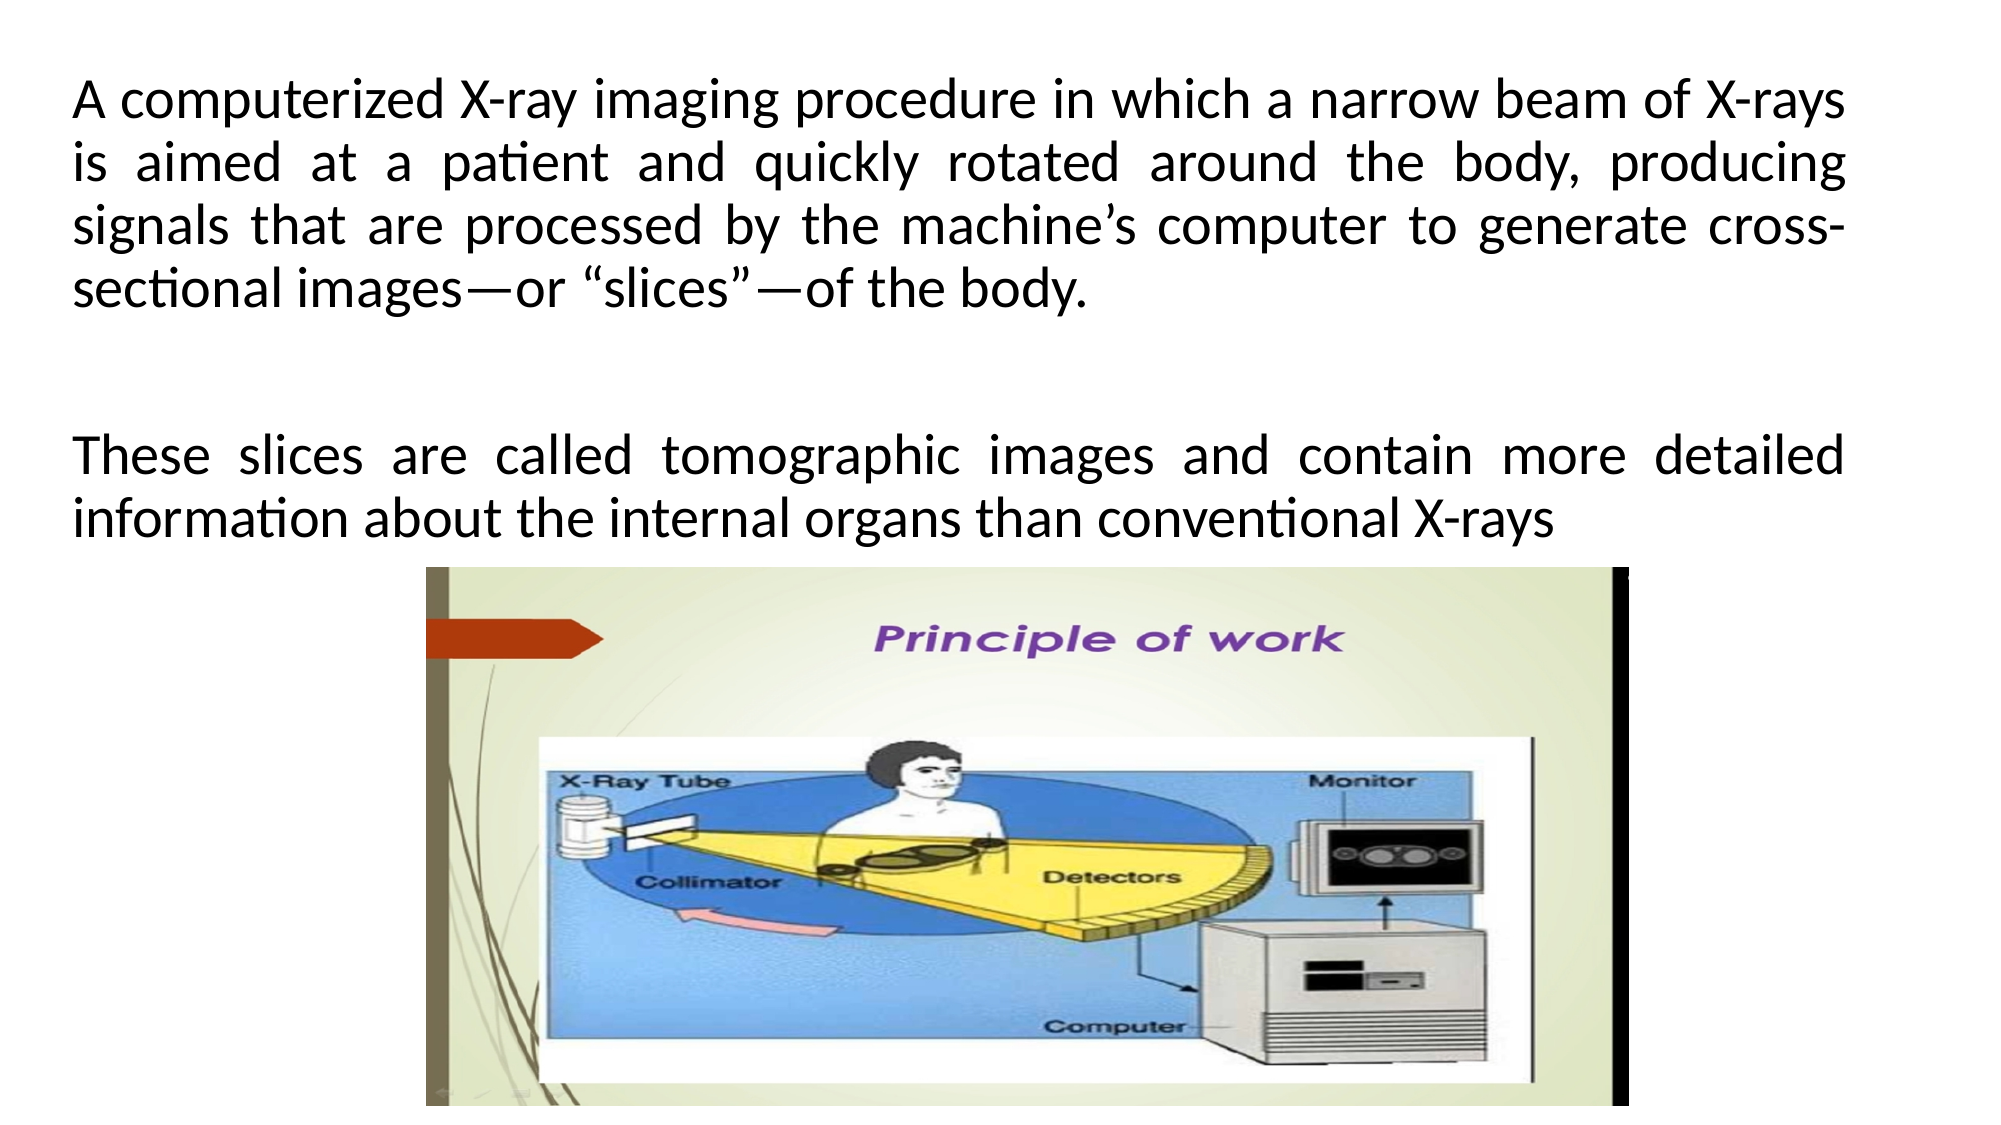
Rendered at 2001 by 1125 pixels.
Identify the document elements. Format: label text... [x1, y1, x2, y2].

list A computerized X-ray imaging procedure in which a narrow beam of X-rays is aimed at a patient and quickly rotated around the body, producing signals that are processed by the machine’s computer to generate cross-sectional images—or “slices”—of the body. These slices are called tomographic images and contain more detailed information about the internal organs than conventional X-rays [57, 60, 1863, 1014]
picture [426, 567, 1629, 1106]
